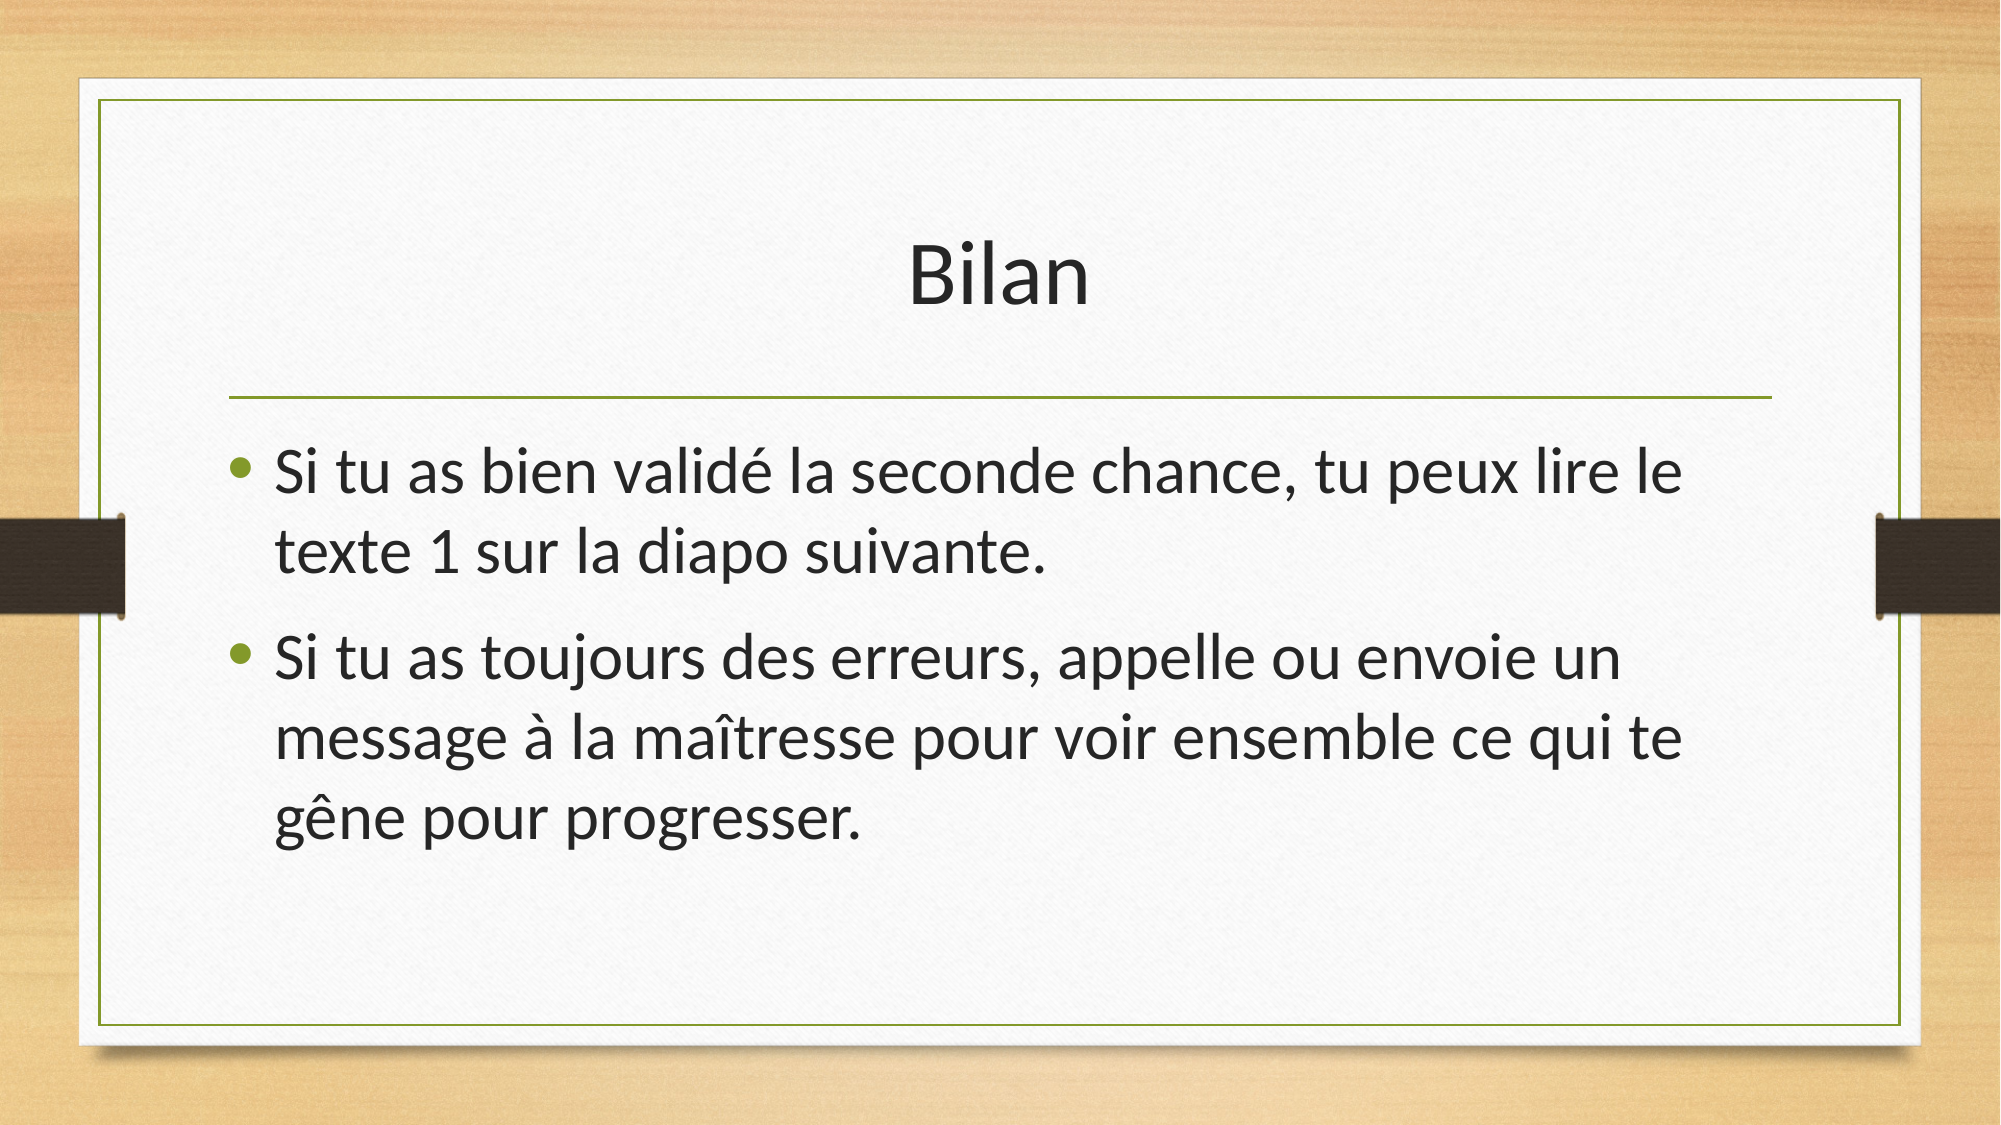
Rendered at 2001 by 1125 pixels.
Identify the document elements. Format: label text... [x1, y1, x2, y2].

list Si tu as bien validé la seconde chance, tu peux lire le texte 1 sur la diapo suivante. Si tu as toujours des erreurs, appelle ou envoie un message à la maîtresse pour voir ensemble ce qui te gêne pour progresser. [212, 419, 1788, 964]
title Bilan [212, 161, 1788, 375]
picture [0, 0, 2001, 1125]
